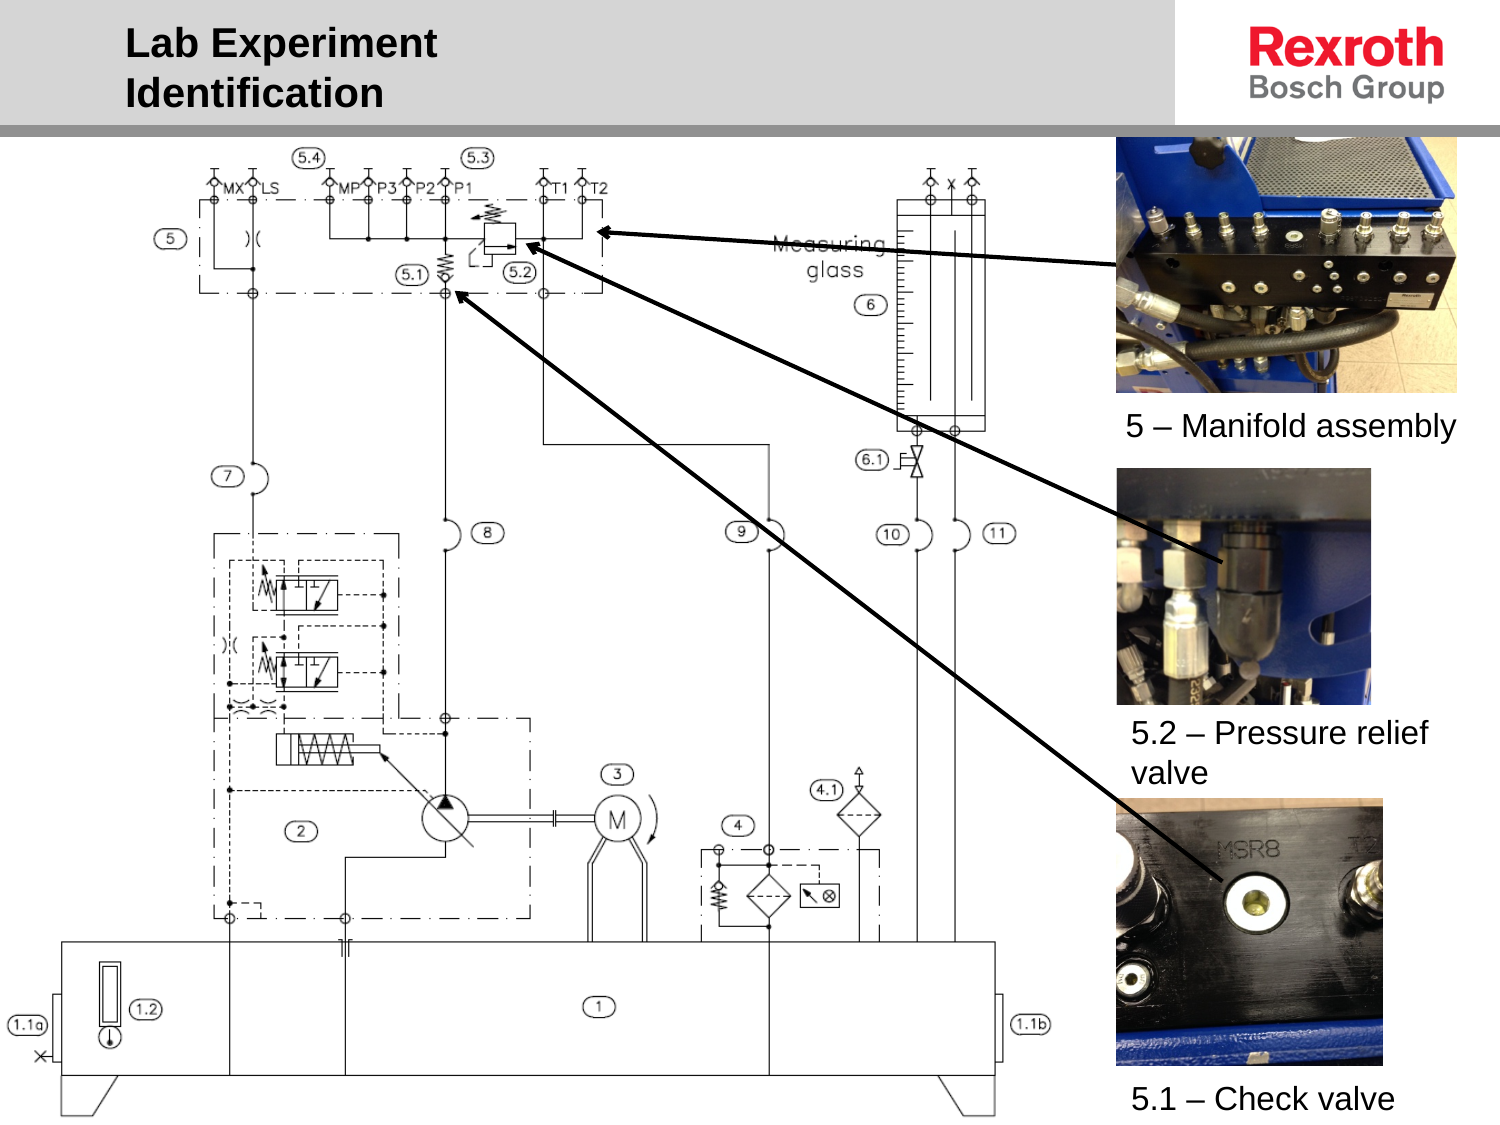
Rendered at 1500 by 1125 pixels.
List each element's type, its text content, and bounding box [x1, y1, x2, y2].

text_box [525, 243, 1223, 563]
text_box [596, 231, 1110, 241]
text_box 5.2 – Pressure relief valve [1227, 704, 1500, 799]
title Lab Experiment Identification [124, 12, 1176, 113]
text_box 5.1 – Check valve [1116, 1069, 1500, 1125]
picture [1223, 458, 1372, 714]
picture [1224, 0, 1492, 117]
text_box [454, 290, 1223, 882]
picture [0, 137, 1058, 1125]
text_box 5 – Manifold assembly [1228, 397, 1500, 452]
picture [1115, 136, 1457, 393]
picture [1115, 798, 1384, 1066]
